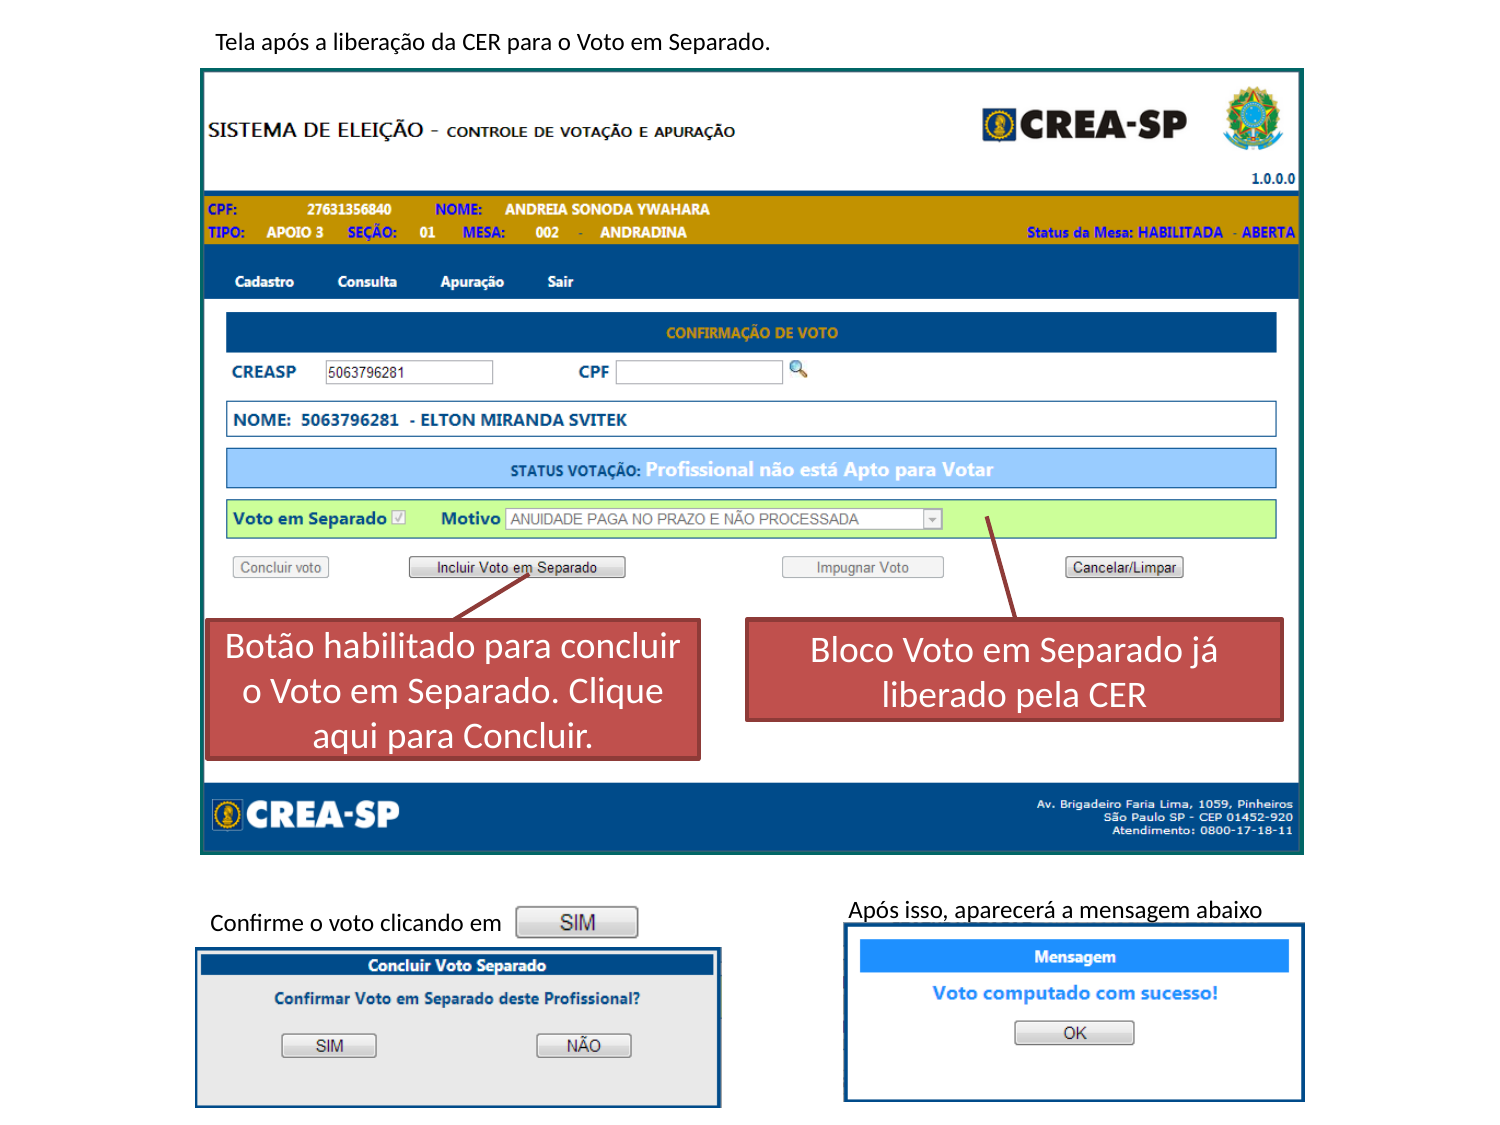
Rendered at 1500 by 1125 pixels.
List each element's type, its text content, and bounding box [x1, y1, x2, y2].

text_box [195, 67, 1305, 1108]
text_box Tela após a liberação da CER para o Voto em Separado. [200, 17, 881, 63]
